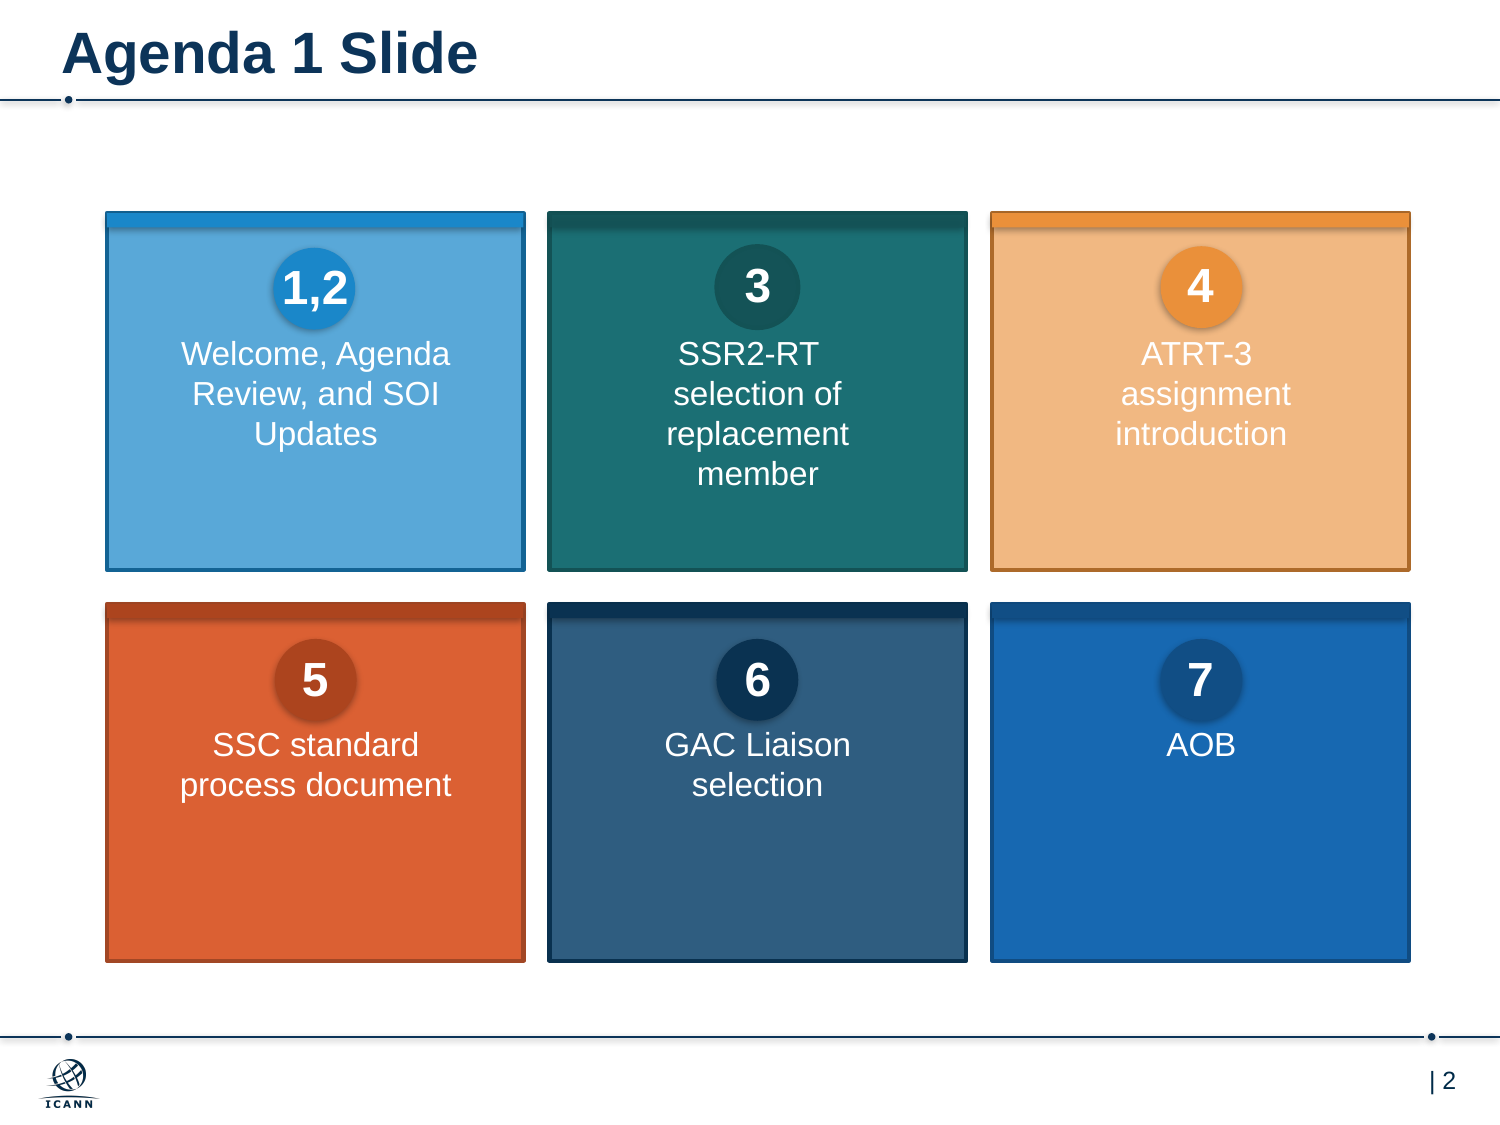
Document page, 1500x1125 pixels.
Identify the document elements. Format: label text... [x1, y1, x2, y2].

text_box [547, 624, 968, 963]
text_box 5 [106, 641, 524, 714]
text_box ATRT-3 assignment introduction [1030, 325, 1372, 460]
text_box [1175, 320, 1228, 325]
text_box SSR2-RT selection of replacement member [587, 325, 929, 500]
title Agenda 1 Slide [61, 7, 1376, 82]
text_box [547, 233, 968, 572]
text_box [729, 320, 786, 325]
text_box [106, 212, 524, 228]
text_box [549, 212, 967, 228]
text_box 7 [992, 641, 1409, 714]
text_box GAC Liaison selection [587, 715, 929, 811]
text_box [990, 625, 1411, 963]
text_box Welcome, Agenda Review, and SOI Updates [145, 325, 487, 460]
text_box [991, 603, 1410, 619]
text_box 6 [549, 641, 967, 714]
text_box [105, 624, 526, 963]
text_box AOB [1030, 715, 1372, 771]
text_box [991, 212, 1410, 228]
text_box 3 [549, 247, 967, 320]
text_box SSC standard process document [145, 715, 487, 851]
text_box [549, 603, 967, 619]
text_box [106, 603, 524, 619]
text_box [105, 233, 526, 572]
text_box 1,2 [106, 249, 524, 322]
text_box 4 [992, 247, 1409, 320]
text_box [990, 234, 1411, 572]
picture [38, 1059, 100, 1108]
